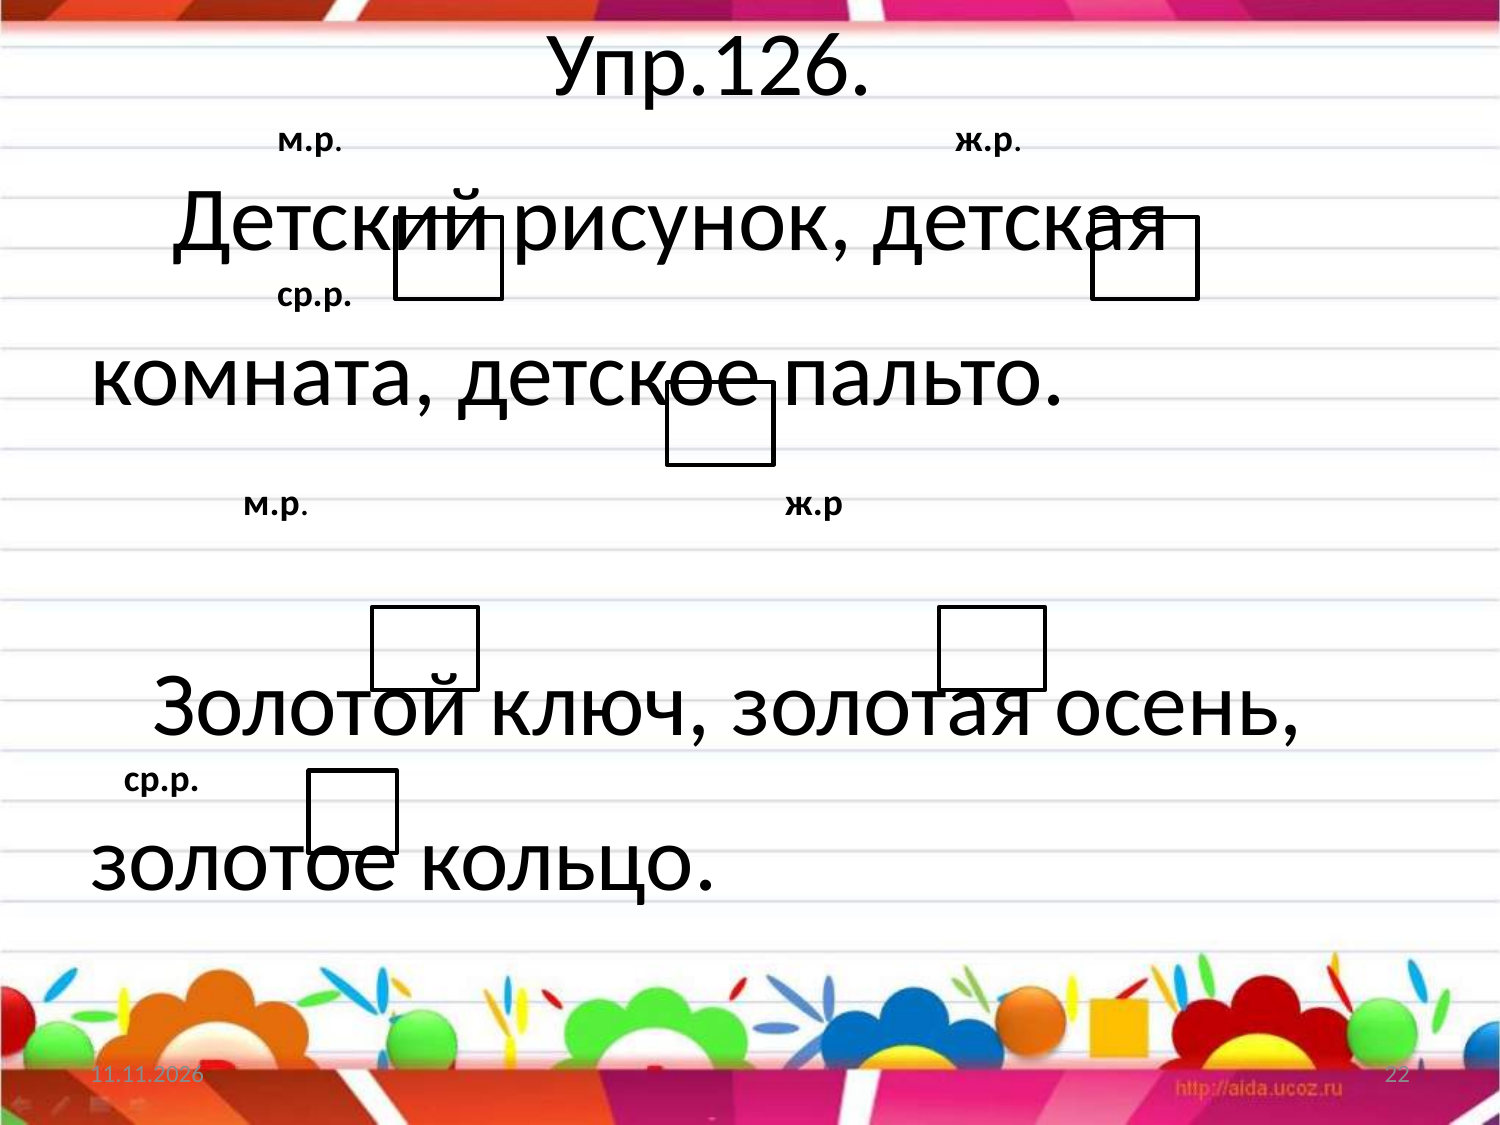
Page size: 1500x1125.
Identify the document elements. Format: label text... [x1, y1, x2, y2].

text_box [937, 605, 1047, 692]
title Упр.126. м.р. ж.р. Детский рисунок, детская ср.р. комната, детское пальто. м.р. ж.р Золотой ключ, золотая осень, ср.р. золотое кольцо. [74, 58, 1426, 965]
picture [0, 0, 1500, 1125]
text_box [1090, 215, 1200, 301]
text_box [370, 605, 480, 692]
text_box [665, 380, 776, 467]
text_box [306, 768, 399, 855]
text_box [393, 215, 504, 301]
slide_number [75, 1042, 425, 1103]
slide_number 22 [1074, 1042, 1425, 1103]
